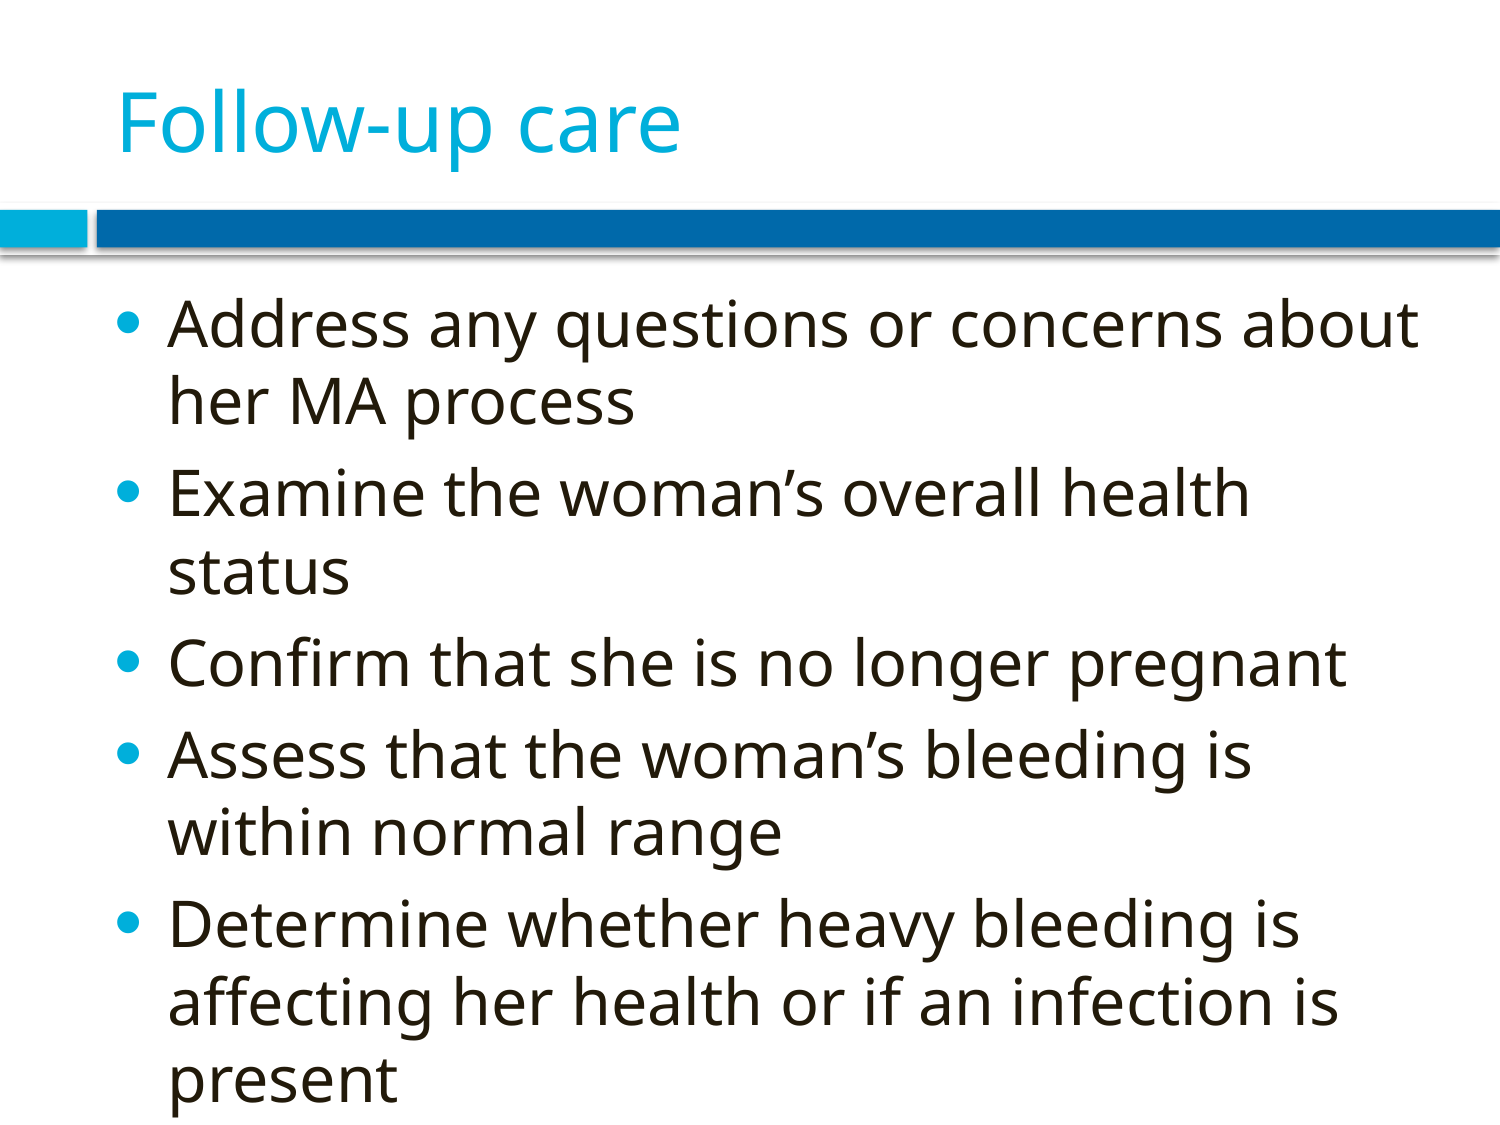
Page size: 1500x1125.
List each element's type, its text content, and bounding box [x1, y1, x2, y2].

list Address any questions or concerns about her MA process Examine the woman’s overall health status Confirm that she is no longer pregnant Assess that the woman’s bleeding is within normal range Determine whether heavy bleeding is affecting her health or if an infection is present [99, 275, 1438, 1088]
title Follow-up care [100, 37, 1438, 200]
